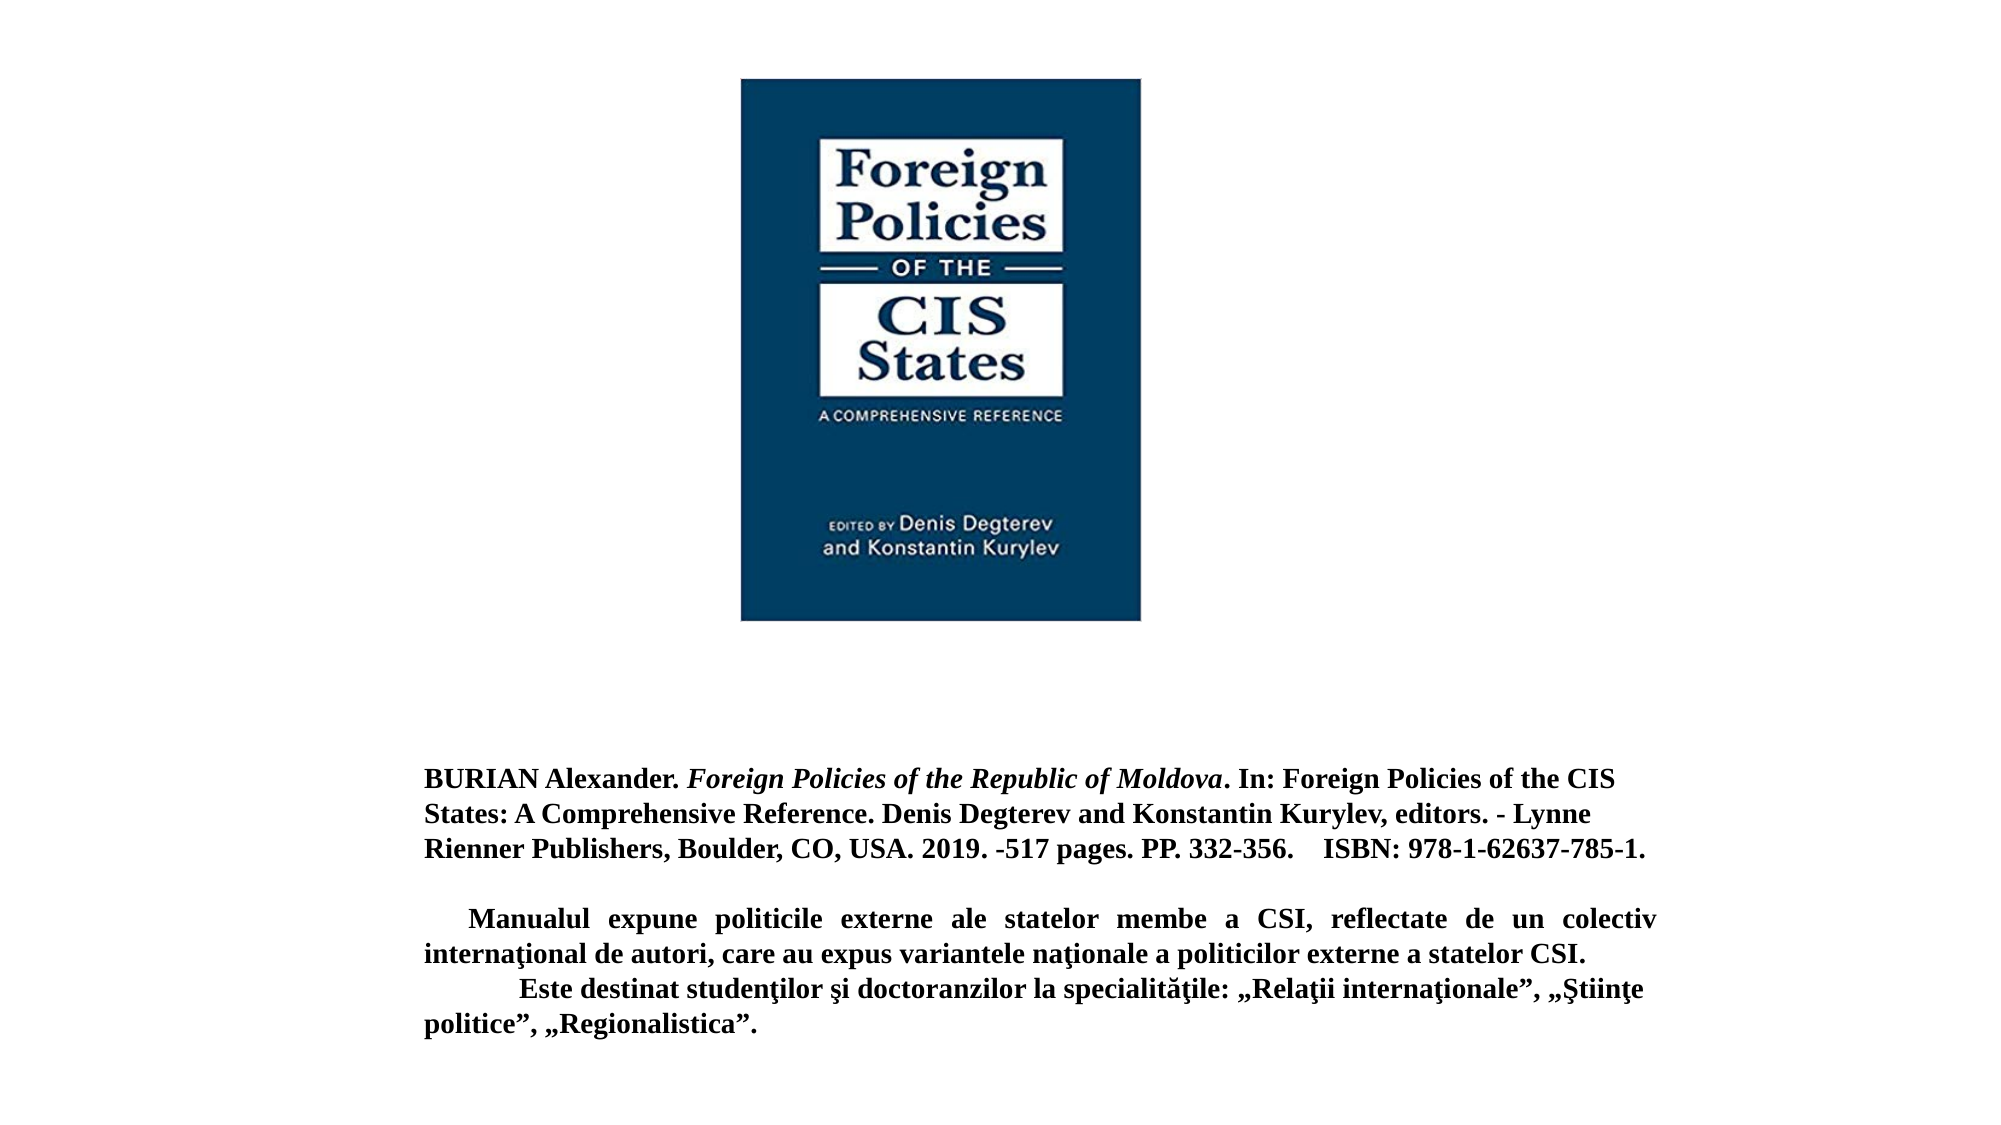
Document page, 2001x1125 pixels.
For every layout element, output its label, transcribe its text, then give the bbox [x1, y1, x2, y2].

text_box BURIAN Alexander. Foreign Policies of the Republic of Moldova. In: Foreign Policies of the CIS States: A Comprehensive Reference. Denis Degterev and Konstantin Kurylev, editors. - Lynne Rienner Publishers, Boulder, CO, USA. 2019. -517 pages. PP. 332-356. ISBN: 978-1-62637-785-1. Manualul expune politicile externe ale statelor membe a CSI, reflectate de un colectiv internaţional de autori, care au expus variantele naţionale a politicilor externe a statelor CSI. Este destinat studenţilor şi doctoranzilor la specialităţile: „Relaţii internaţionale”, „Ştiinţe politice”, „Regionalistica”. [409, 751, 1674, 1047]
picture [739, 78, 1142, 622]
